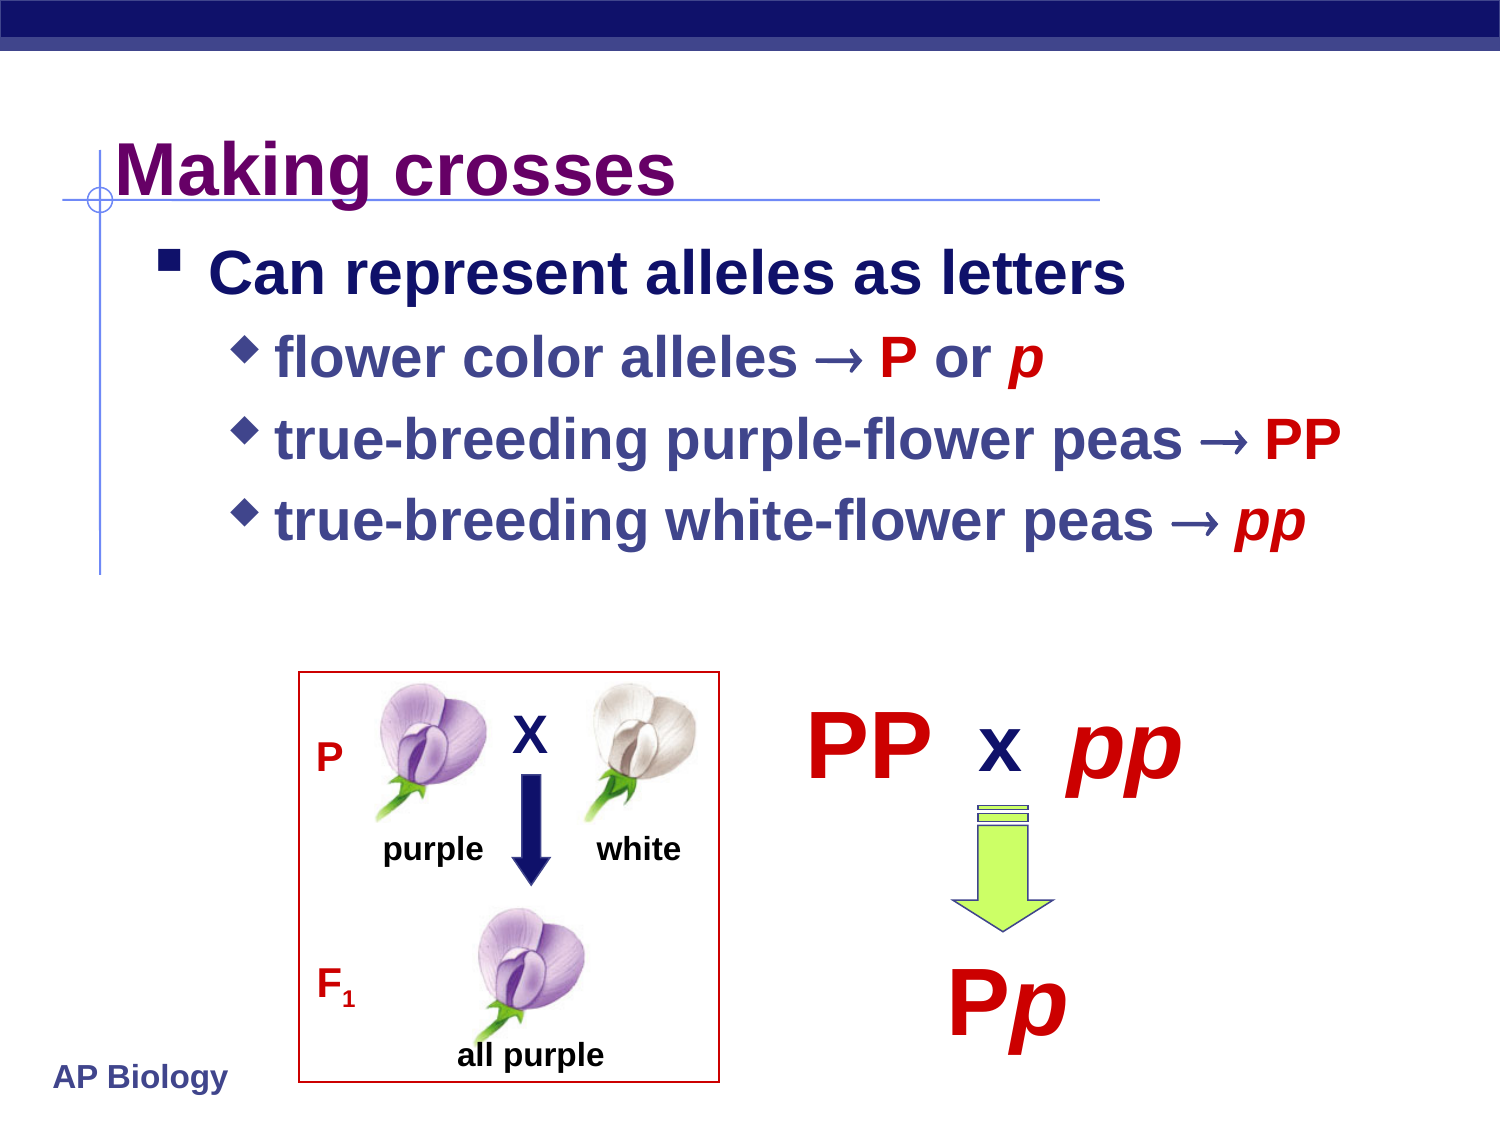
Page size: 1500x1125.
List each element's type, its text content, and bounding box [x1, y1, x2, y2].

title Making crosses [99, 112, 1375, 238]
text_box Pp [932, 932, 1085, 1063]
text_box [977, 815, 1028, 822]
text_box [790, 674, 1200, 806]
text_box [299, 671, 719, 1083]
list Can represent alleles as letters flower color alleles  P or p true-breeding purple-flower peas  PP true-breeding white-flower peas  pp [137, 224, 1413, 600]
text_box [952, 825, 1053, 932]
